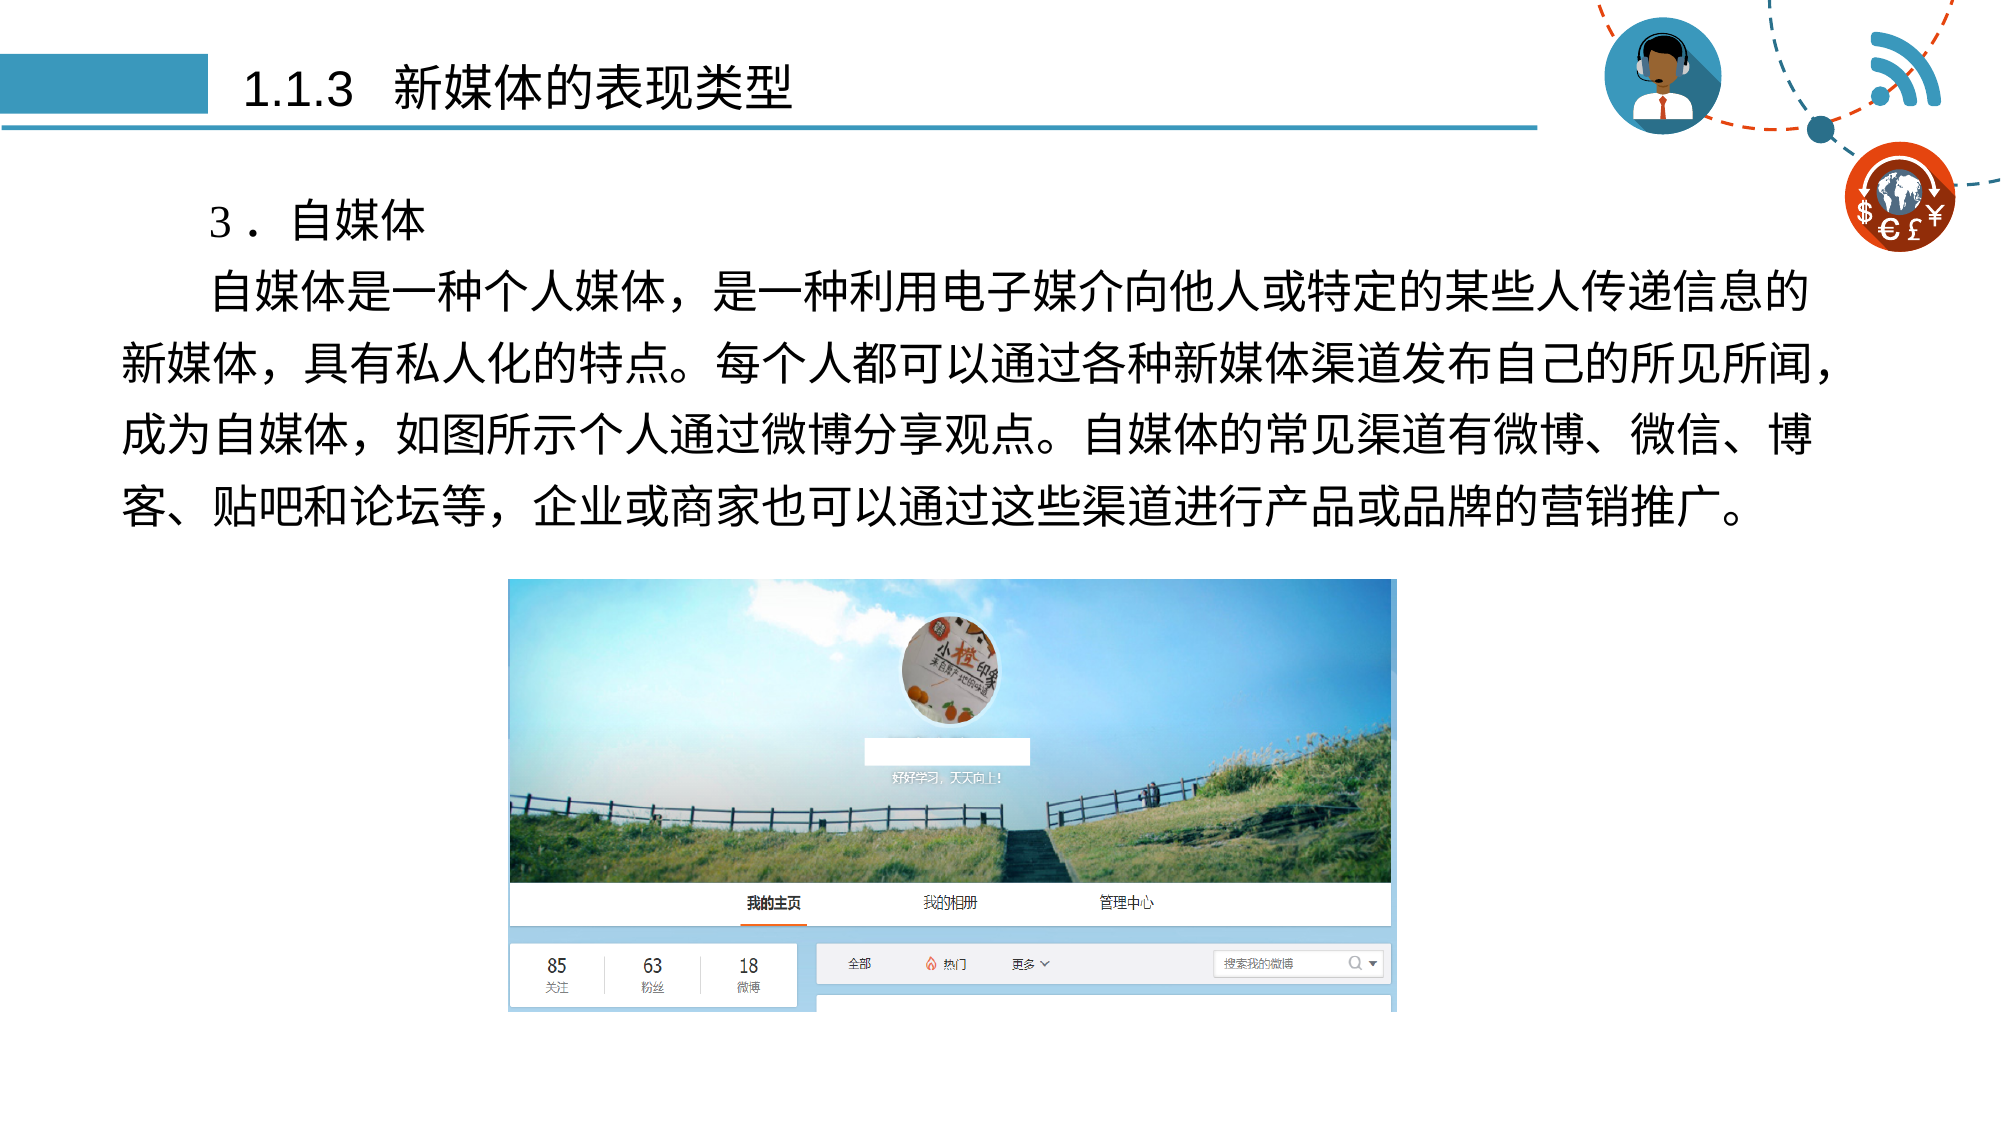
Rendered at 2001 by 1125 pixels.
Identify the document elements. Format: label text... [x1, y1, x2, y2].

title 1.1.3 新媒体的表现类型 [222, 55, 1863, 127]
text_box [508, 579, 1397, 1012]
list 3．自媒体 自媒体是一种个人媒体，是一种利用电子媒介向他人或特定的某些人传递信息的新媒体，具有私人化的特点。每个人都可以通过各种新媒体渠道发布自己的所见所闻，成为自媒体，如图所示个人通过微博分享观点。自媒体的常见渠道有微博、微信、博客、贴吧和论坛等，企业或商家也可以通过这些渠道进行产品或品牌的营销推广。 [100, 164, 1840, 727]
